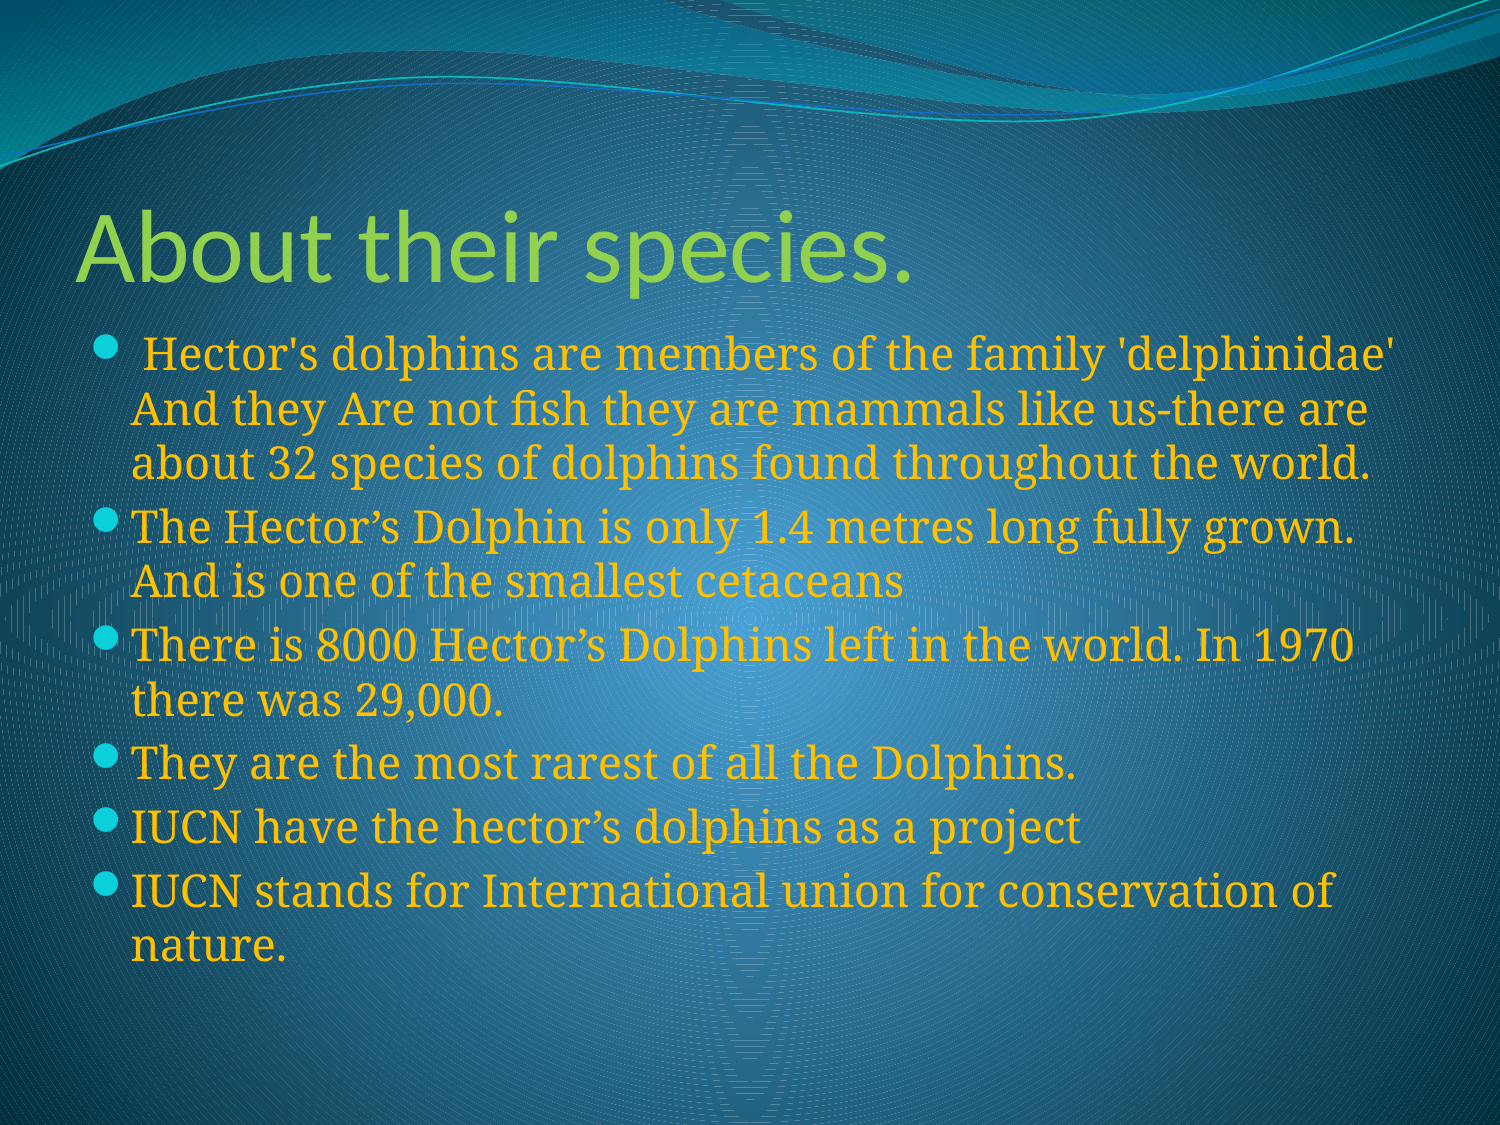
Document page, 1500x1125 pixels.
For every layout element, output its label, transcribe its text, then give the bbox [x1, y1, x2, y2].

list Hector's dolphins are members of the family 'delphinidae' And they Are not fish they are mammals like us-there are about 32 species of dolphins found throughout the world. The Hector’s Dolphin is only 1.4 metres long fully grown. And is one of the smallest cetaceans There is 8000 Hector’s Dolphins left in the world. In 1970 there was 29,000. They are the most rarest of all the Dolphins. IUCN have the hector’s dolphins as a project IUCN stands for International union for conservation of nature. [75, 317, 1425, 1038]
title About their species. [75, 115, 1425, 303]
